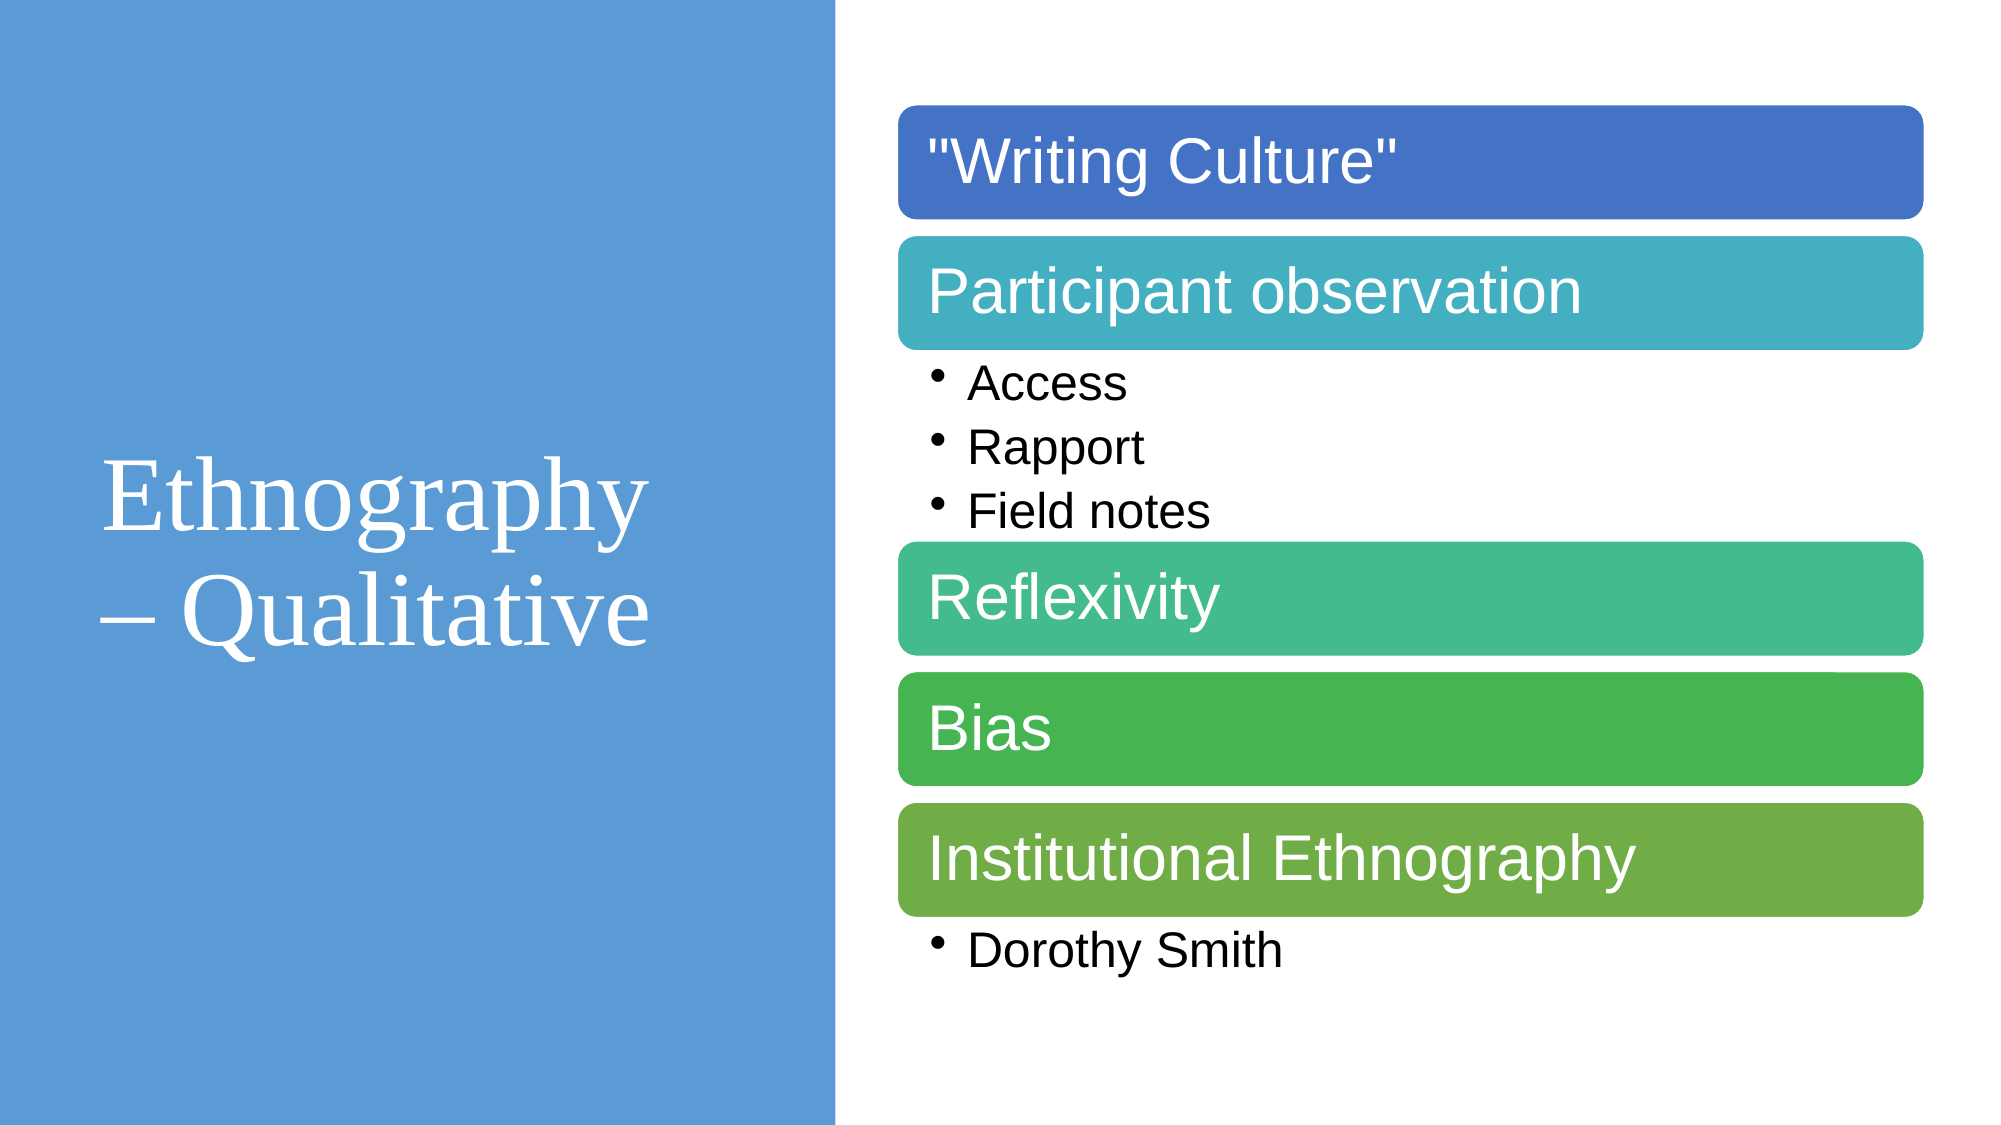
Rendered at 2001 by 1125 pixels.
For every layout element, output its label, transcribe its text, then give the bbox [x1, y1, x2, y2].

title Ethnography – Qualitative [86, 101, 711, 1005]
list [897, 101, 1925, 1005]
text_box [0, 0, 836, 1125]
